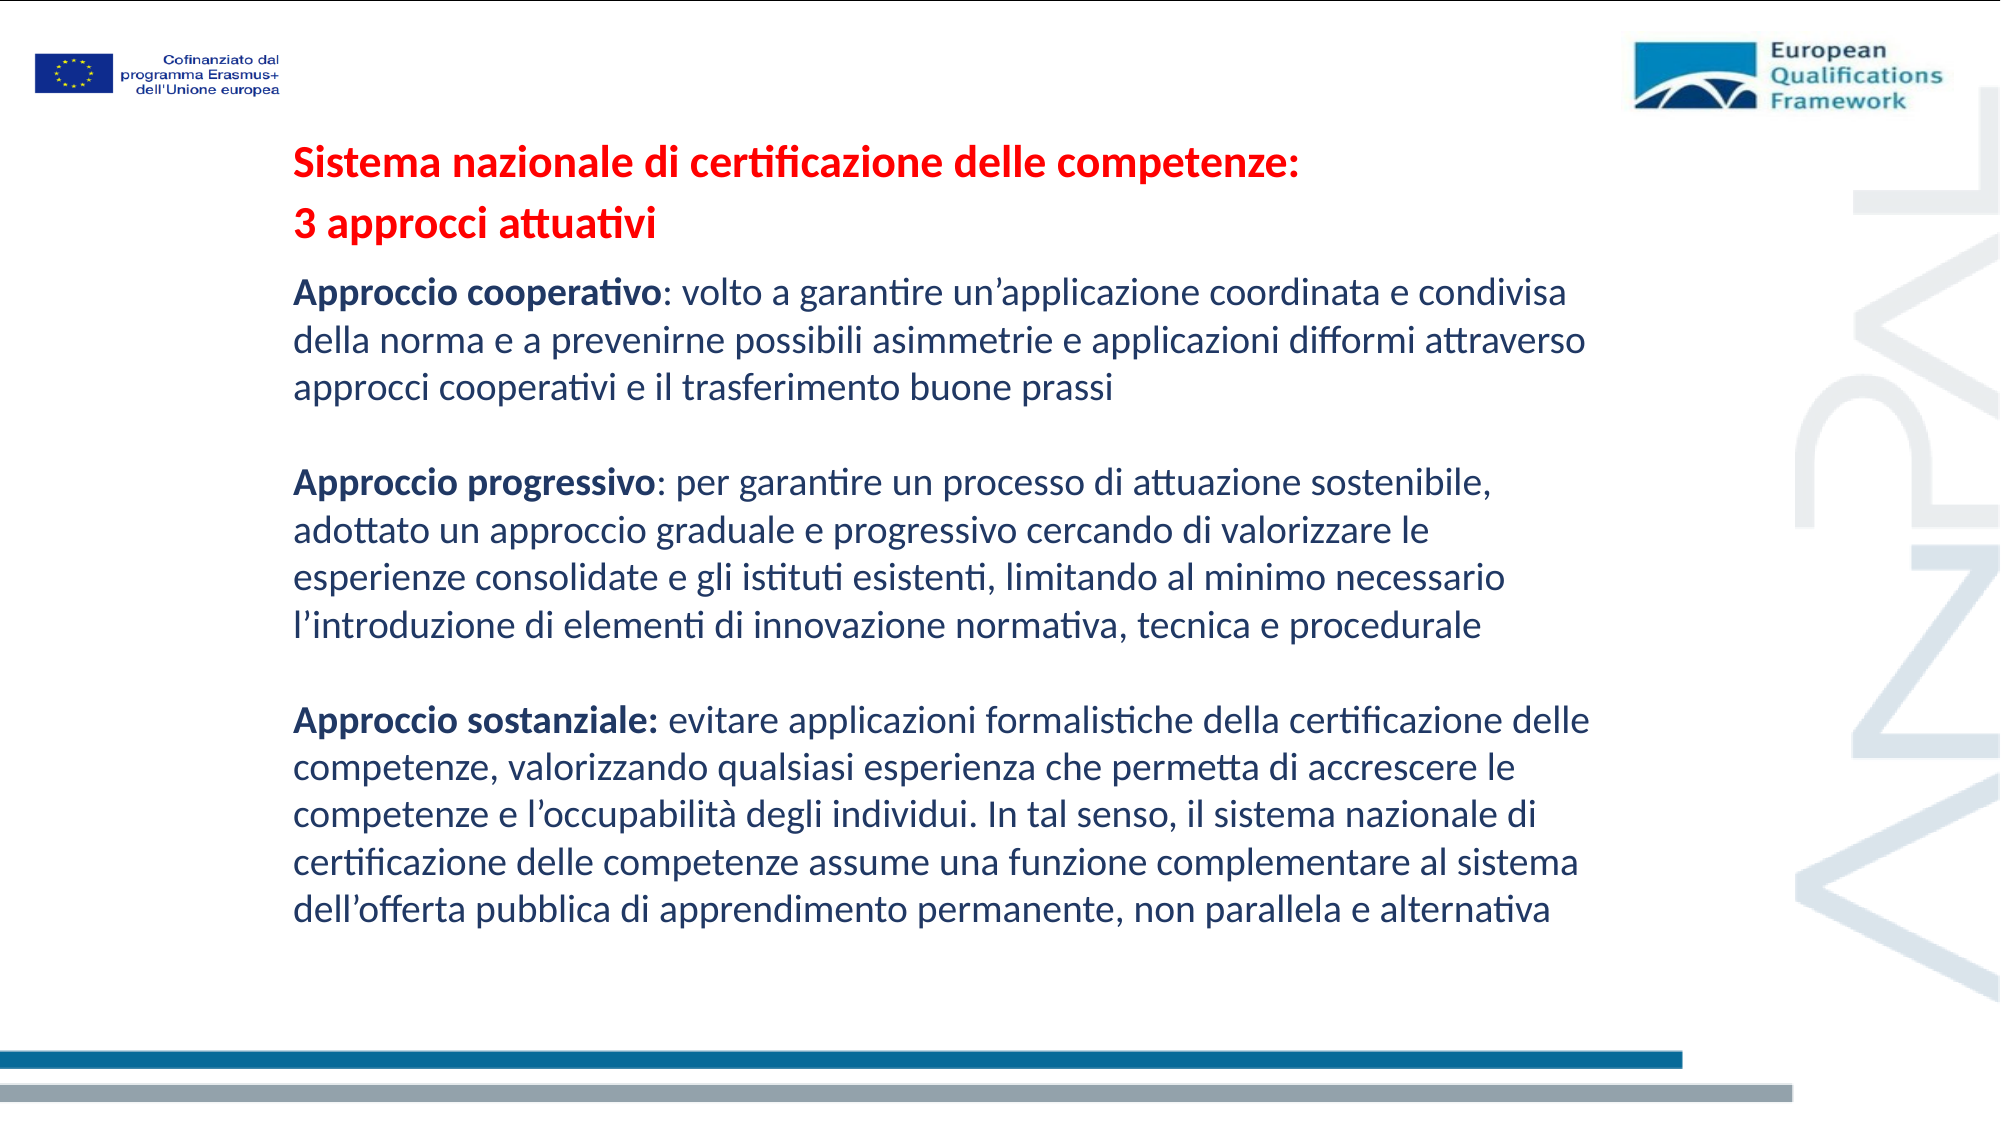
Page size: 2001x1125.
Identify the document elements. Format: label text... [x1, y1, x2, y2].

picture [0, 0, 2001, 1125]
text_box Approccio cooperativo: volto a garantire un’applicazione coordinata e condivisa della norma e a prevenirne possibili asimmetrie e applicazioni difformi attraverso approcci cooperativi e il trasferimento buone prassi Approccio progressivo: per garantire un processo di attuazione sostenibile, adottato un approccio graduale e progressivo cercando di valorizzare le esperienze consolidate e gli istituti esistenti, limitando al minimo necessario l’introduzione di elementi di innovazione normativa, tecnica e procedurale Approccio sostanziale: evitare applicazioni formalistiche della certificazione delle competenze, valorizzando qualsiasi esperienza che permetta di accrescere le competenze e l’occupabilità degli individui. In tal senso, il sistema nazionale di certificazione delle competenze assume una funzione complementare al sistema dell’offerta pubblica di apprendimento permanente, non parallela e alternativa [278, 258, 1629, 989]
text_box Sistema nazionale di certificazione delle competenze: 3 approcci attuativi [278, 119, 1629, 202]
